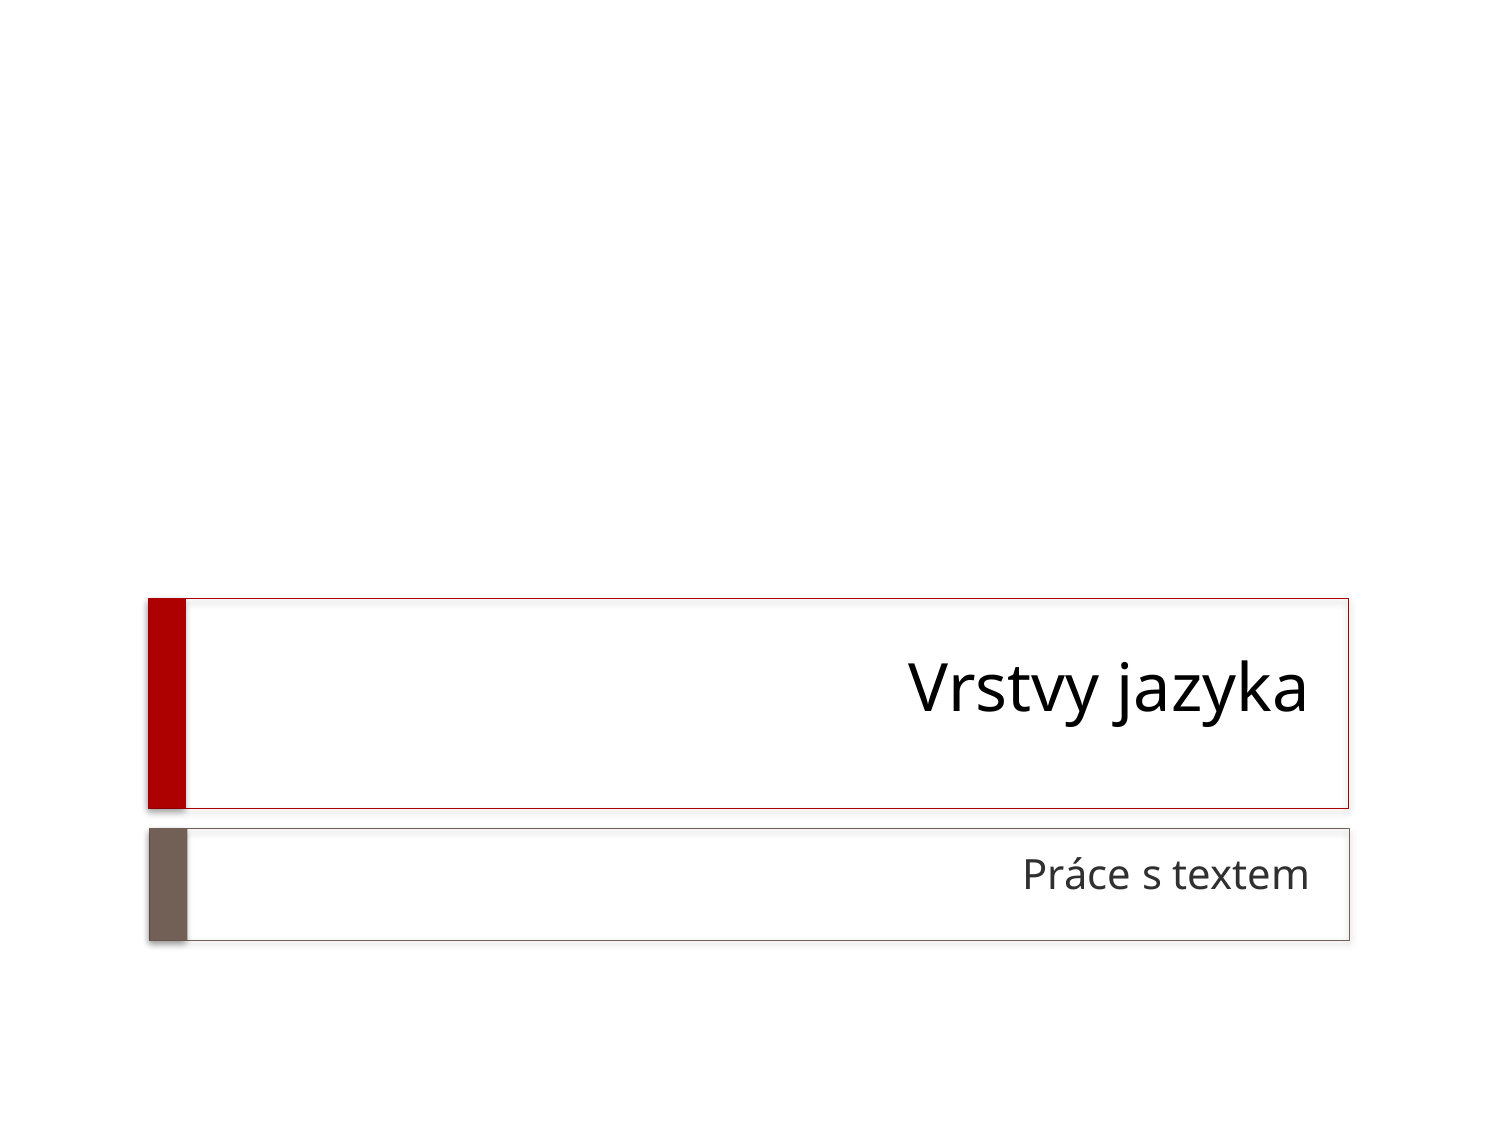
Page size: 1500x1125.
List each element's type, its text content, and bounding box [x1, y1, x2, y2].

title Vrstvy jazyka [200, 637, 1325, 800]
subtitle Práce s textem [200, 840, 1325, 929]
